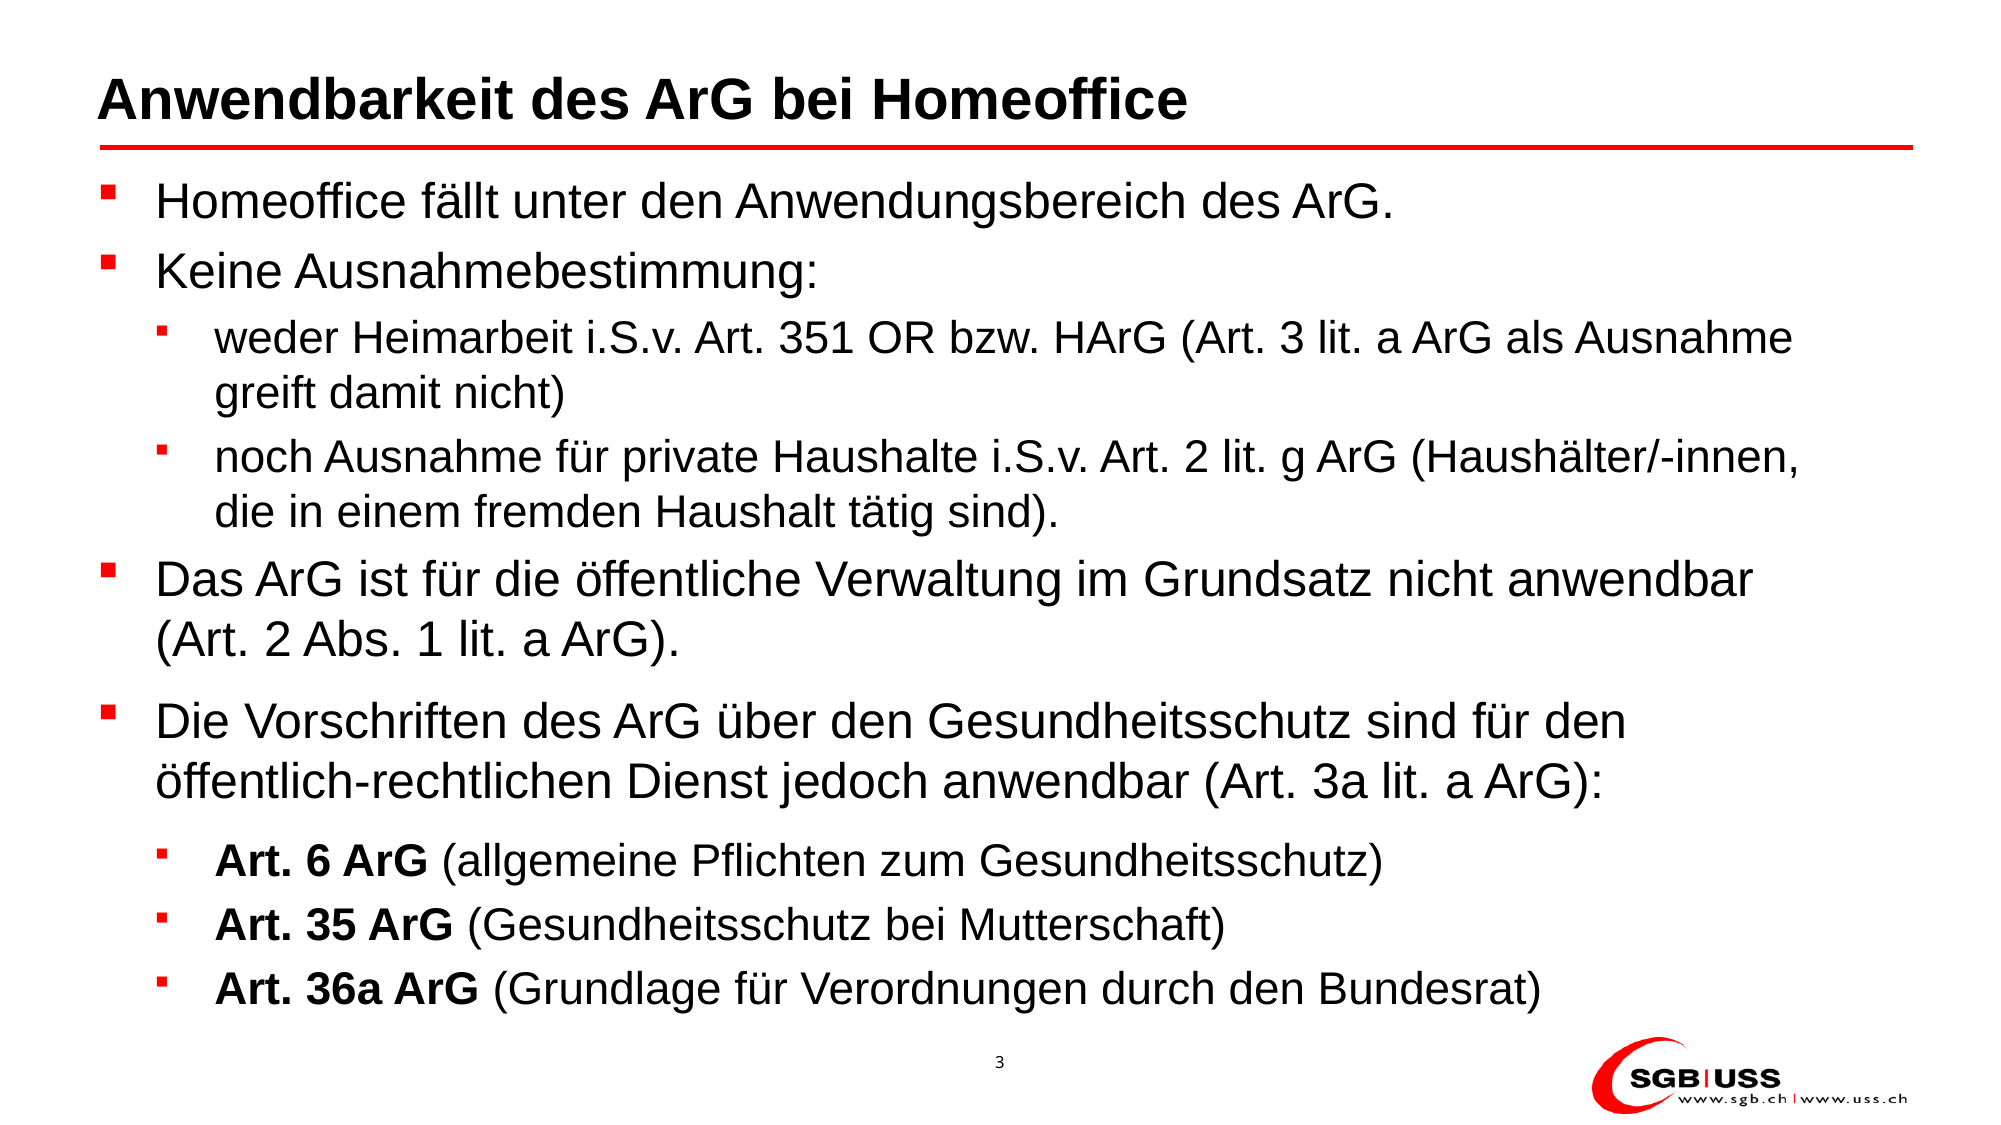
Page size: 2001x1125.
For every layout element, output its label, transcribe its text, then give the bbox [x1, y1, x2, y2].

title Anwendbarkeit des ArG bei Homeoffice [81, 45, 1882, 148]
list Homeoffice fällt unter den Anwendungsbereich des ArG. Keine Ausnahmebestimmung: weder Heimarbeit i.S.v. Art. 351 OR bzw. HArG (Art. 3 lit. a ArG als Ausnahme greift damit nicht) noch Ausnahme für private Haushalte i.S.v. Art. 2 lit. g ArG (Haushälter/-innen, die in einem fremden Haushalt tätig sind). Das ArG ist für die öffentliche Verwaltung im Grundsatz nicht anwendbar (Art. 2 Abs. 1 lit. a ArG). Die Vorschriften des ArG über den Gesundheitsschutz sind für den öffentlich-rechtlichen Dienst jedoch anwendbar (Art. 3a lit. a ArG): Art. 6 ArG (allgemeine Pflichten zum Gesundheitsschutz) Art. 35 ArG (Gesundheitsschutz bei Mutterschaft) Art. 36a ArG (Grundlage für Verordnungen durch den Bundesrat) [81, 160, 1830, 1059]
slide_number 3 [574, 1043, 1426, 1104]
picture [1592, 1037, 1907, 1114]
